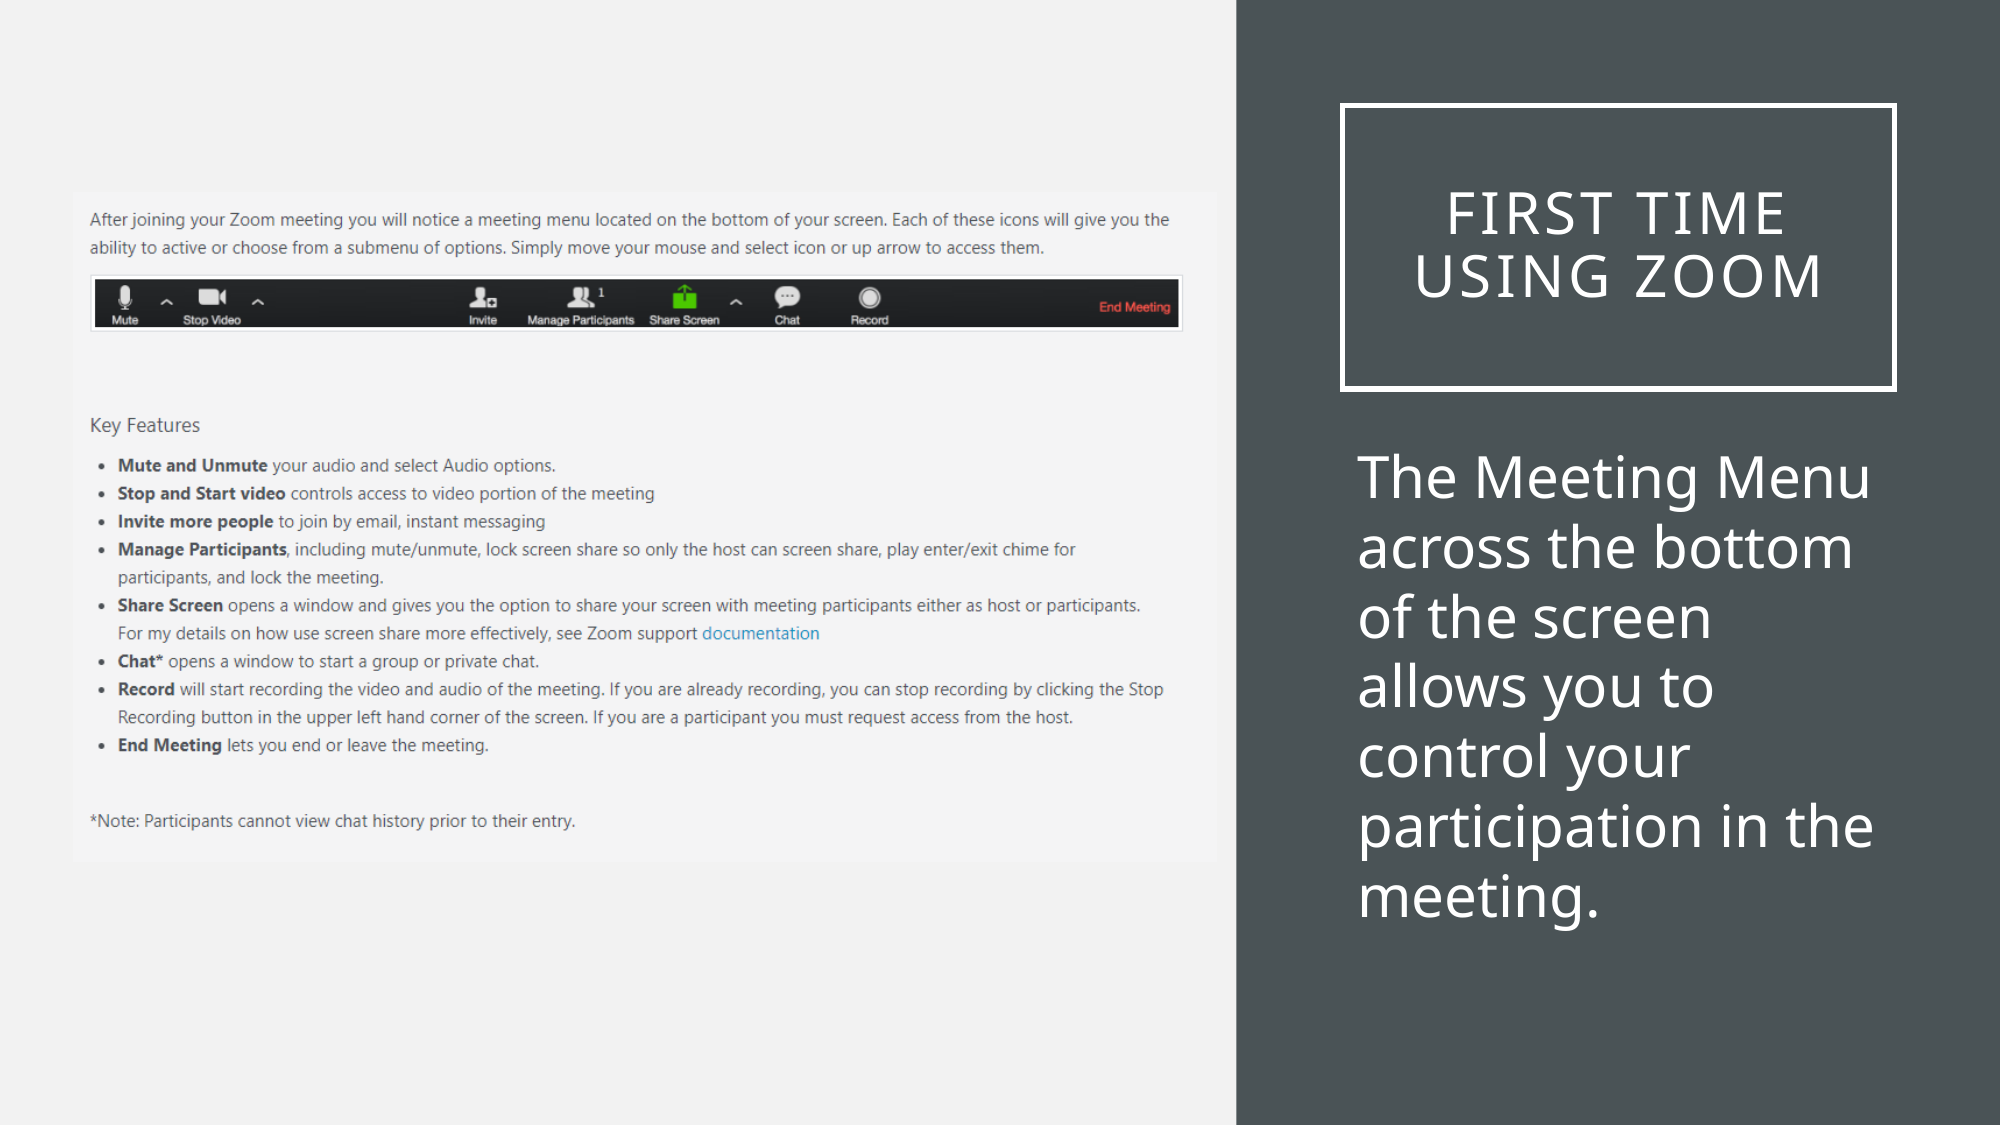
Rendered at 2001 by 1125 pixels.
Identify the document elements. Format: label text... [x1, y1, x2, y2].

text_box The Meeting Menu across the bottom of the screen allows you to control your participation in the meeting. [1342, 432, 1895, 993]
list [73, 192, 1217, 862]
text_box [1236, 0, 2000, 1125]
title First Time Using Zoom [1340, 103, 1897, 392]
text_box [0, 0, 1236, 1125]
